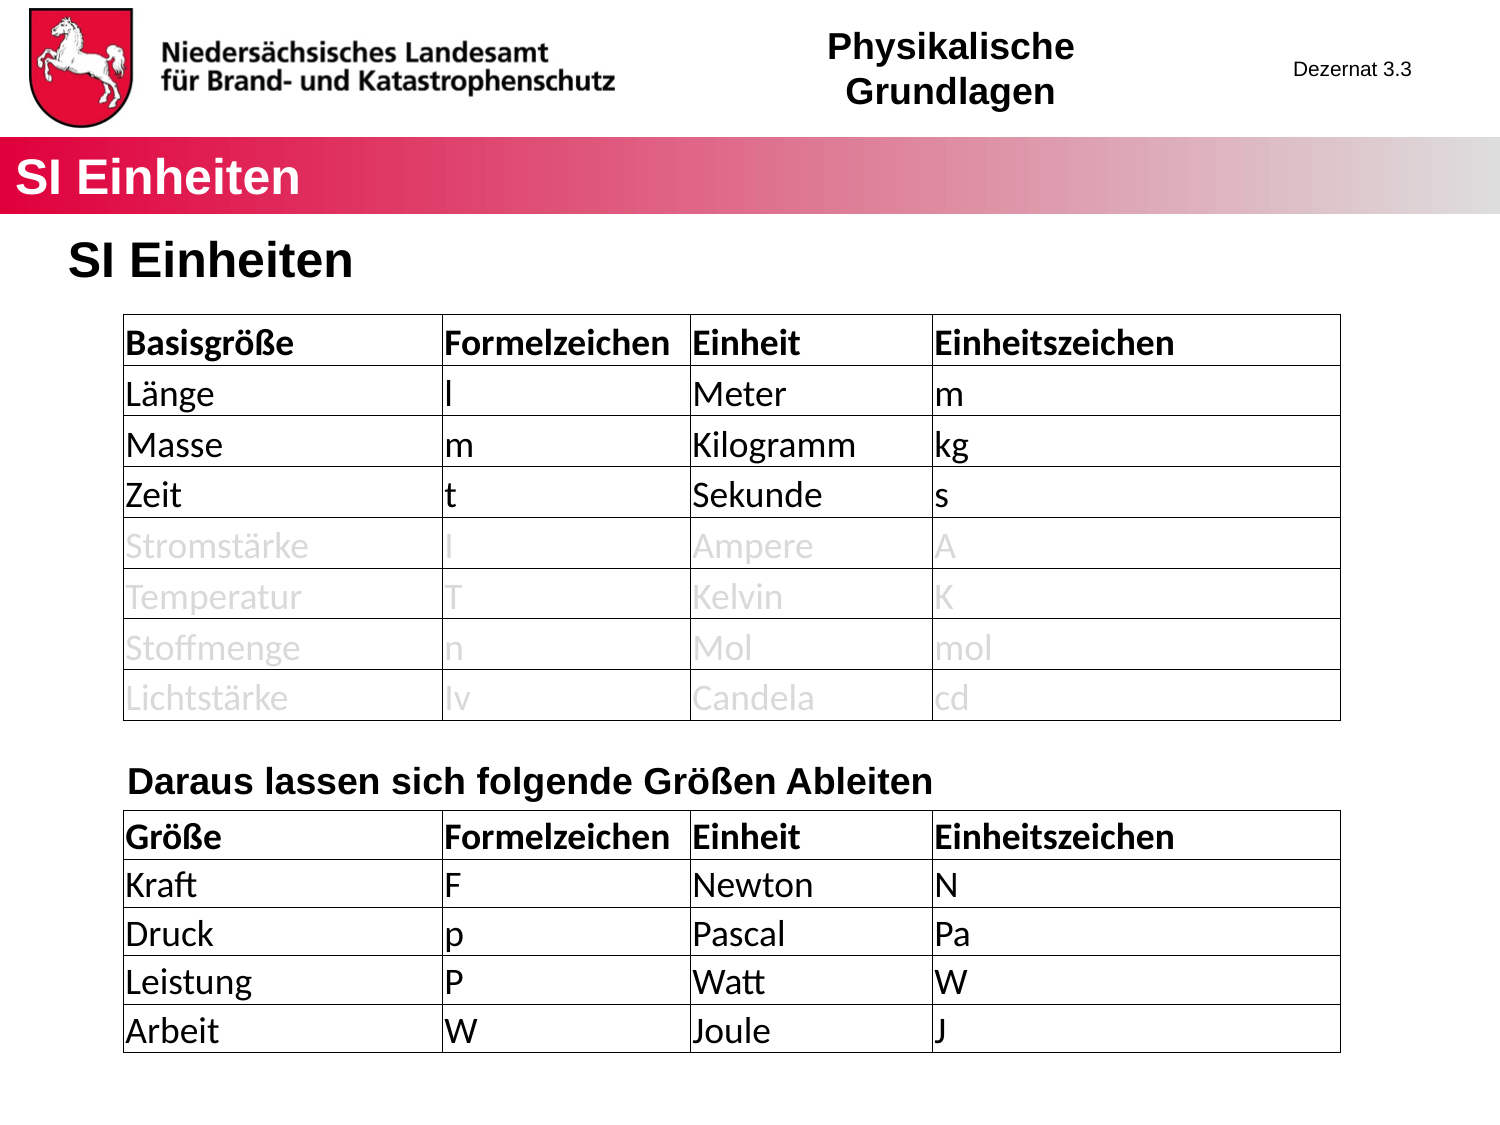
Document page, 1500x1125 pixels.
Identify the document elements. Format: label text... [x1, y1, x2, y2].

picture [29, 8, 615, 129]
table_cell kg [933, 416, 1340, 466]
table_cell Sekunde [691, 467, 932, 517]
table_header Größe [124, 811, 442, 859]
table_header Basisgröße [124, 315, 442, 365]
table_cell Druck [124, 908, 442, 955]
table_cell P [443, 956, 690, 1004]
text_box SI Einheiten [53, 219, 1459, 295]
table_cell J [933, 1005, 1340, 1052]
table_cell Länge [124, 366, 442, 415]
table_header Formelzeichen [443, 811, 690, 859]
table_cell Watt [691, 956, 932, 1004]
table_header Einheit [691, 315, 932, 365]
table_cell Pa [933, 908, 1340, 955]
table_cell Newton [691, 860, 932, 907]
table_cell s [933, 467, 1340, 517]
table_cell Kraft [124, 860, 442, 907]
table_cell I [443, 518, 690, 568]
table_cell cd [933, 670, 1340, 720]
table_cell m [443, 416, 690, 466]
table_cell Masse [124, 416, 442, 466]
table_header Einheitszeichen [933, 315, 1340, 365]
table_cell Candela [691, 670, 932, 720]
table_cell A [933, 518, 1340, 568]
table_cell Arbeit [124, 1005, 442, 1052]
table_cell Leistung [124, 956, 442, 1004]
table_cell p [443, 908, 690, 955]
table_header Formelzeichen [443, 315, 690, 365]
table_cell Kelvin [691, 569, 932, 618]
table_cell Joule [691, 1005, 932, 1052]
title SI Einheiten [0, 137, 1098, 208]
table_cell Ampere [691, 518, 932, 568]
table_cell Stromstärke [124, 518, 442, 568]
table_cell N [933, 860, 1340, 907]
table_cell Temperatur [124, 569, 442, 618]
table_cell Mol [691, 619, 932, 669]
text_box Daraus lassen sich folgende Größen Ableiten [112, 749, 1152, 810]
table_cell m [933, 366, 1340, 415]
table_cell K [933, 569, 1340, 618]
table_cell Pascal [691, 908, 932, 955]
table_cell Stoffmenge [124, 619, 442, 669]
table_cell n [443, 619, 690, 669]
table_header Einheitszeichen [933, 811, 1340, 859]
table_cell T [443, 569, 690, 618]
table_cell Kilogramm [691, 416, 932, 466]
table_cell F [443, 860, 690, 907]
table_cell Meter [691, 366, 932, 415]
table_cell Lichtstärke [124, 670, 442, 720]
table_cell t [443, 467, 690, 517]
table_cell W [933, 956, 1340, 1004]
table_cell Zeit [124, 467, 442, 517]
table_cell W [443, 1005, 690, 1052]
table_cell l [443, 366, 690, 415]
table_header Einheit [691, 811, 932, 859]
table_cell Iv [443, 670, 690, 720]
table_cell mol [933, 619, 1340, 669]
